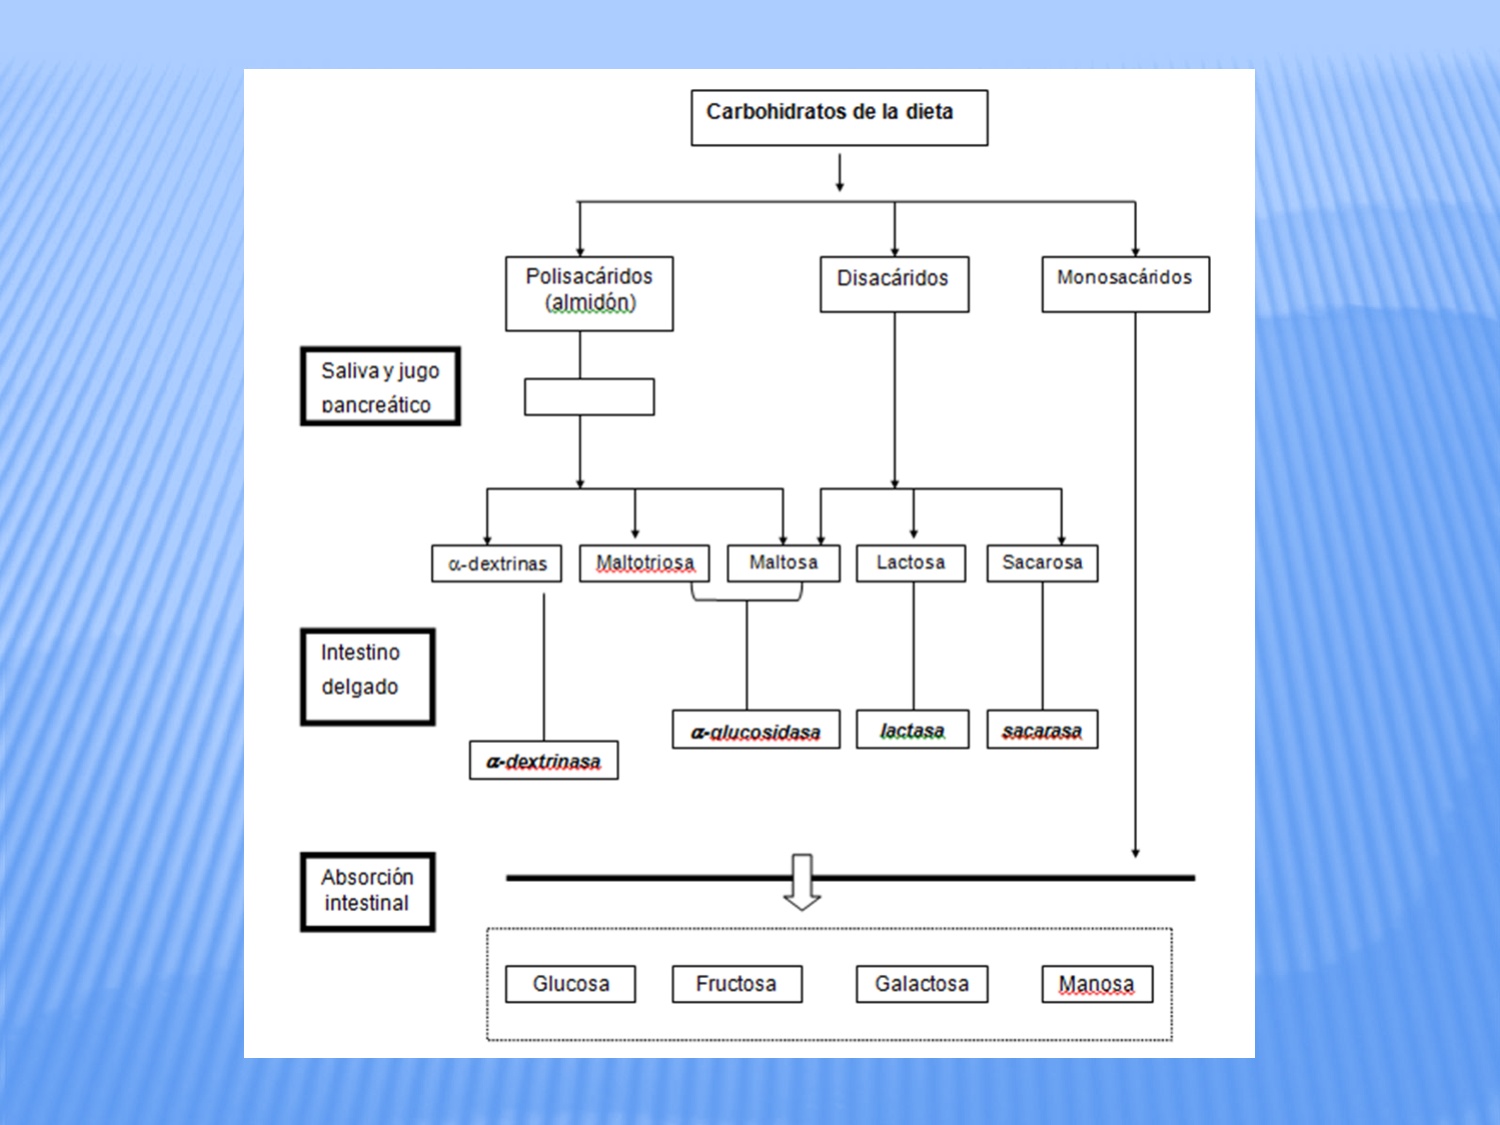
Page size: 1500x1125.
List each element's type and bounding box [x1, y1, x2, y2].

picture [244, 68, 1256, 1058]
